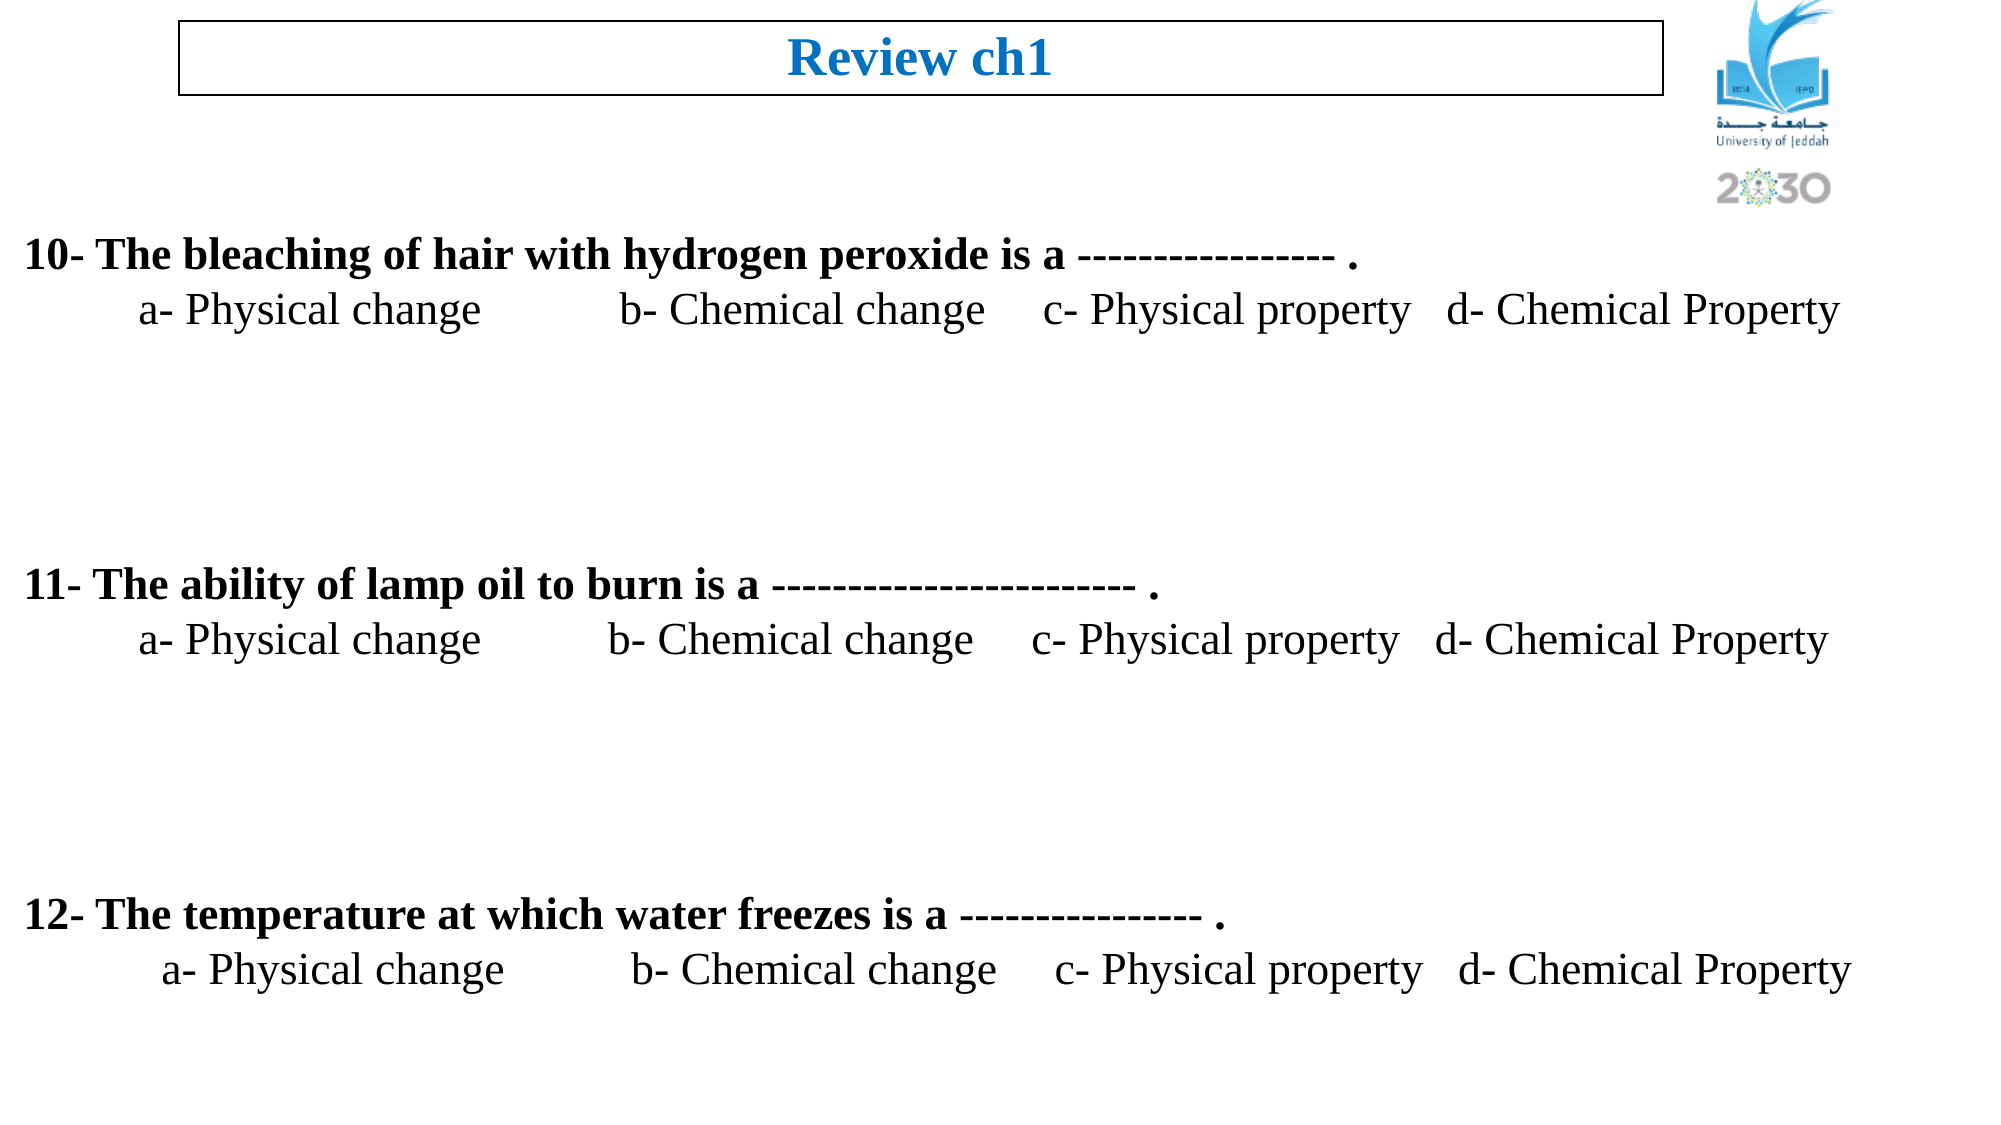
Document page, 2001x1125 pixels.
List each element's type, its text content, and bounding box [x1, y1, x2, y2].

text_box 10- The bleaching of hair with hydrogen peroxide is a ----------------- . a- Physical change b- Chemical change c- Physical property d- Chemical Property 11- The ability of lamp oil to burn is a ------------------------ . a- Physical change b- Chemical change c- Physical property d- Chemical Property 12- The temperature at which water freezes is a ---------------- . a- Physical change b- Chemical change c- Physical property d- Chemical Property [8, 216, 1869, 1002]
text_box Review ch1 [178, 20, 1664, 96]
picture [1697, 0, 1851, 213]
